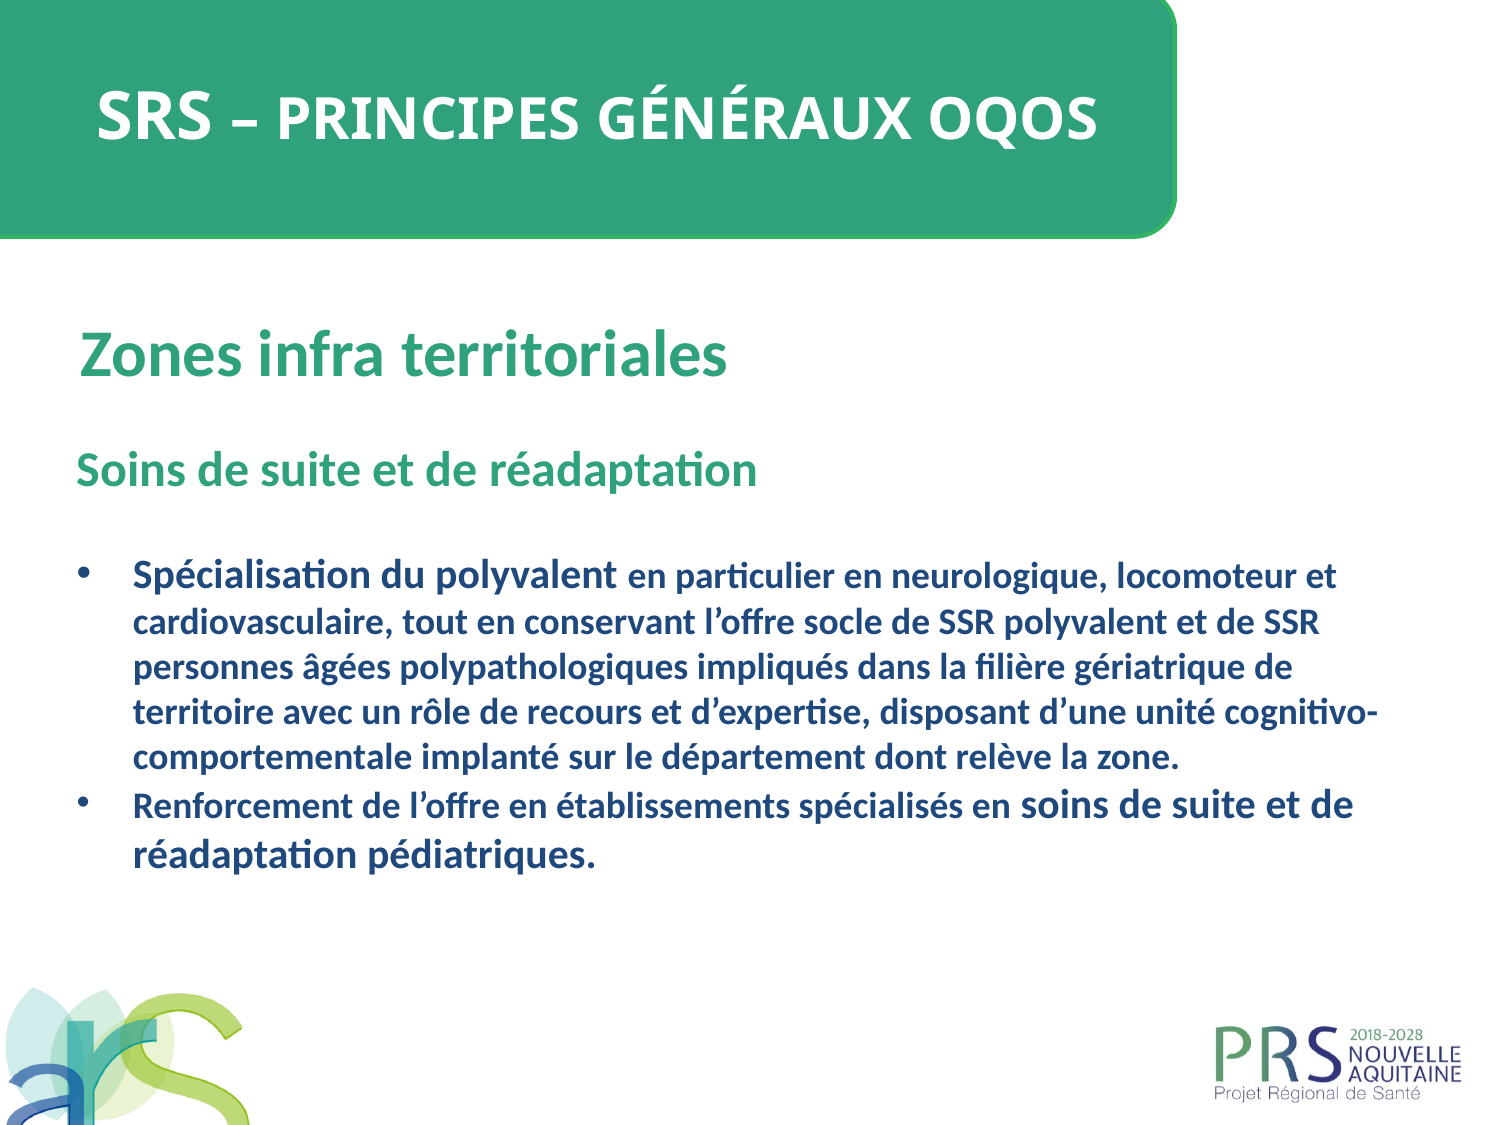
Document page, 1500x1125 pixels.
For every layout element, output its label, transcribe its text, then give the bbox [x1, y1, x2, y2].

text_box SRS – Principes généraux OQOS [29, 19, 1415, 207]
text_box Soins de suite et de réadaptation Spécialisation du polyvalent en particulier en neurologique, locomoteur et cardiovasculaire, tout en conservant l’offre socle de SSR polyvalent et de SSR personnes âgées polypathologiques impliqués dans la filière gériatrique de territoire avec un rôle de recours et d’expertise, disposant d’une unité cognitivo-comportementale implanté sur le département dont relève la zone. Renforcement de l’offre en établissements spécialisés en soins de suite et de réadaptation pédiatriques. [61, 429, 1421, 995]
picture [5, 987, 250, 1125]
list Zones infra territoriales [64, 233, 1447, 533]
text_box [0, 0, 1176, 239]
picture [1210, 1023, 1466, 1103]
